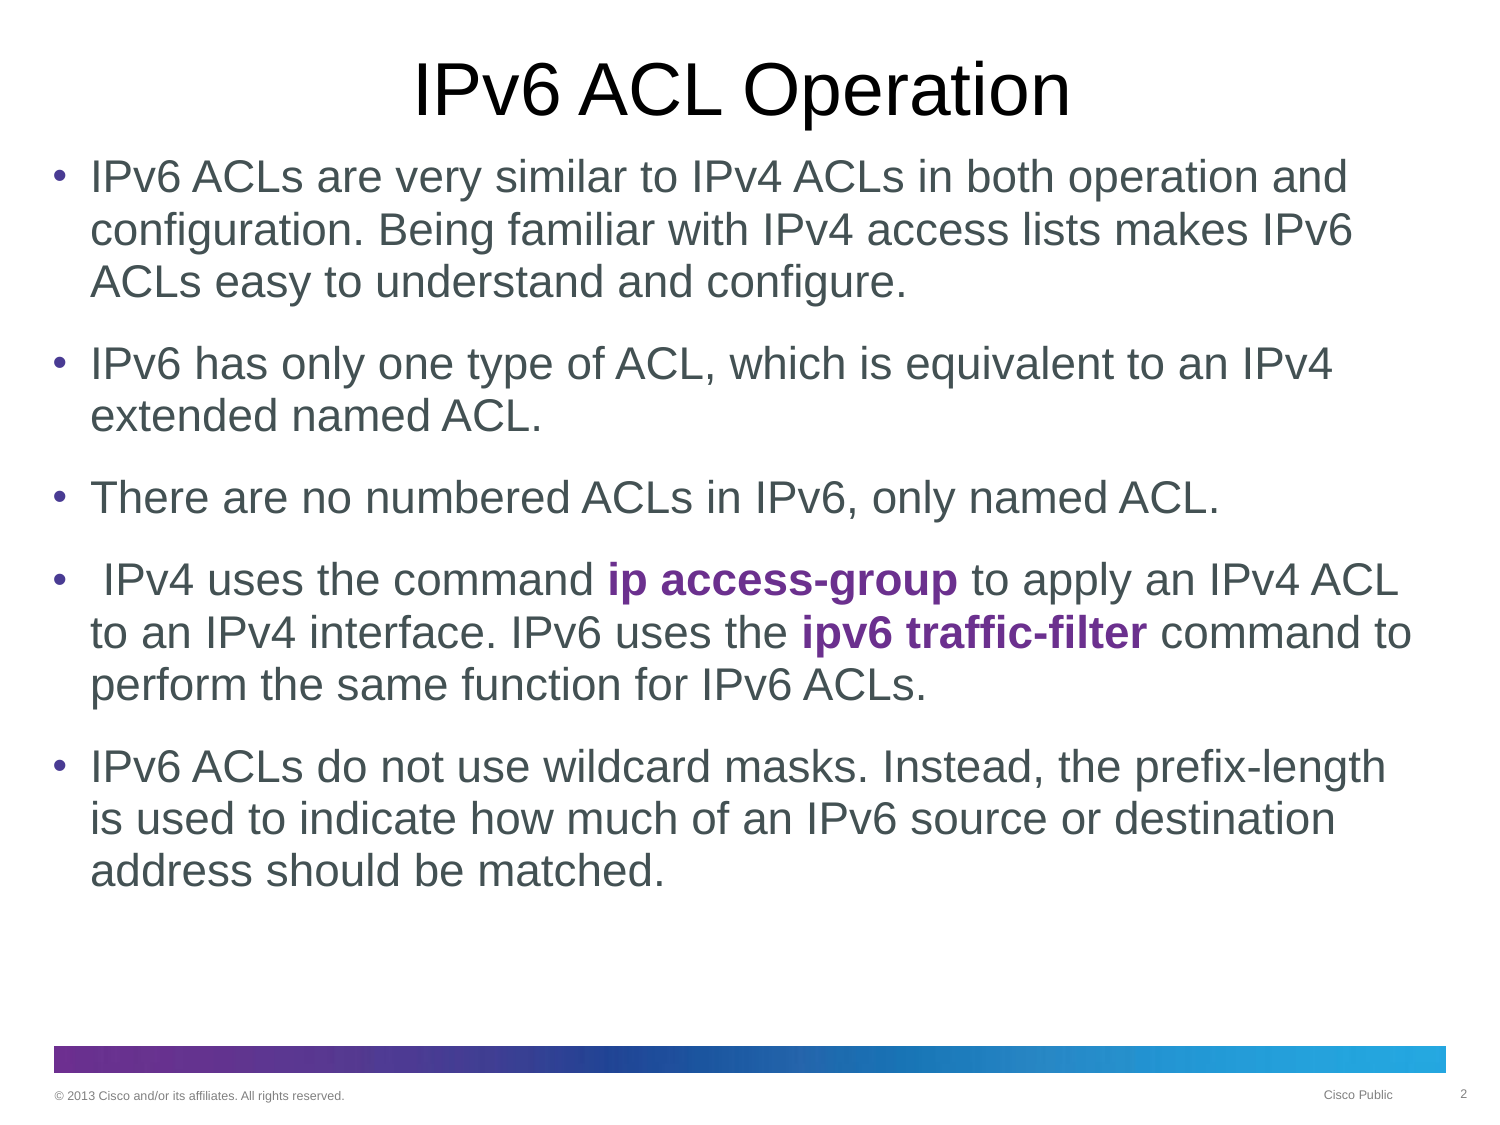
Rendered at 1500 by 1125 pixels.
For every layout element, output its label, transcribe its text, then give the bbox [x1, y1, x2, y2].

picture [54, 1046, 1446, 1073]
list IPv6 ACLs are very similar to IPv4 ACLs in both operation and configuration. Being familiar with IPv4 access lists makes IPv6 ACLs easy to understand and configure. IPv6 has only one type of ACL, which is equivalent to an IPv4 extended named ACL. There are no numbered ACLs in IPv6, only named ACL. IPv4 uses the command ip access-group to apply an IPv4 ACL to an IPv4 interface. IPv6 uses the ipv6 traffic-filter command to perform the same function for IPv6 ACLs. IPv6 ACLs do not use wildcard masks. Instead, the prefix-length is used to indicate how much of an IPv6 source or destination address should be matched. [37, 143, 1445, 958]
title IPv6 ACL Operation [37, 0, 1447, 138]
